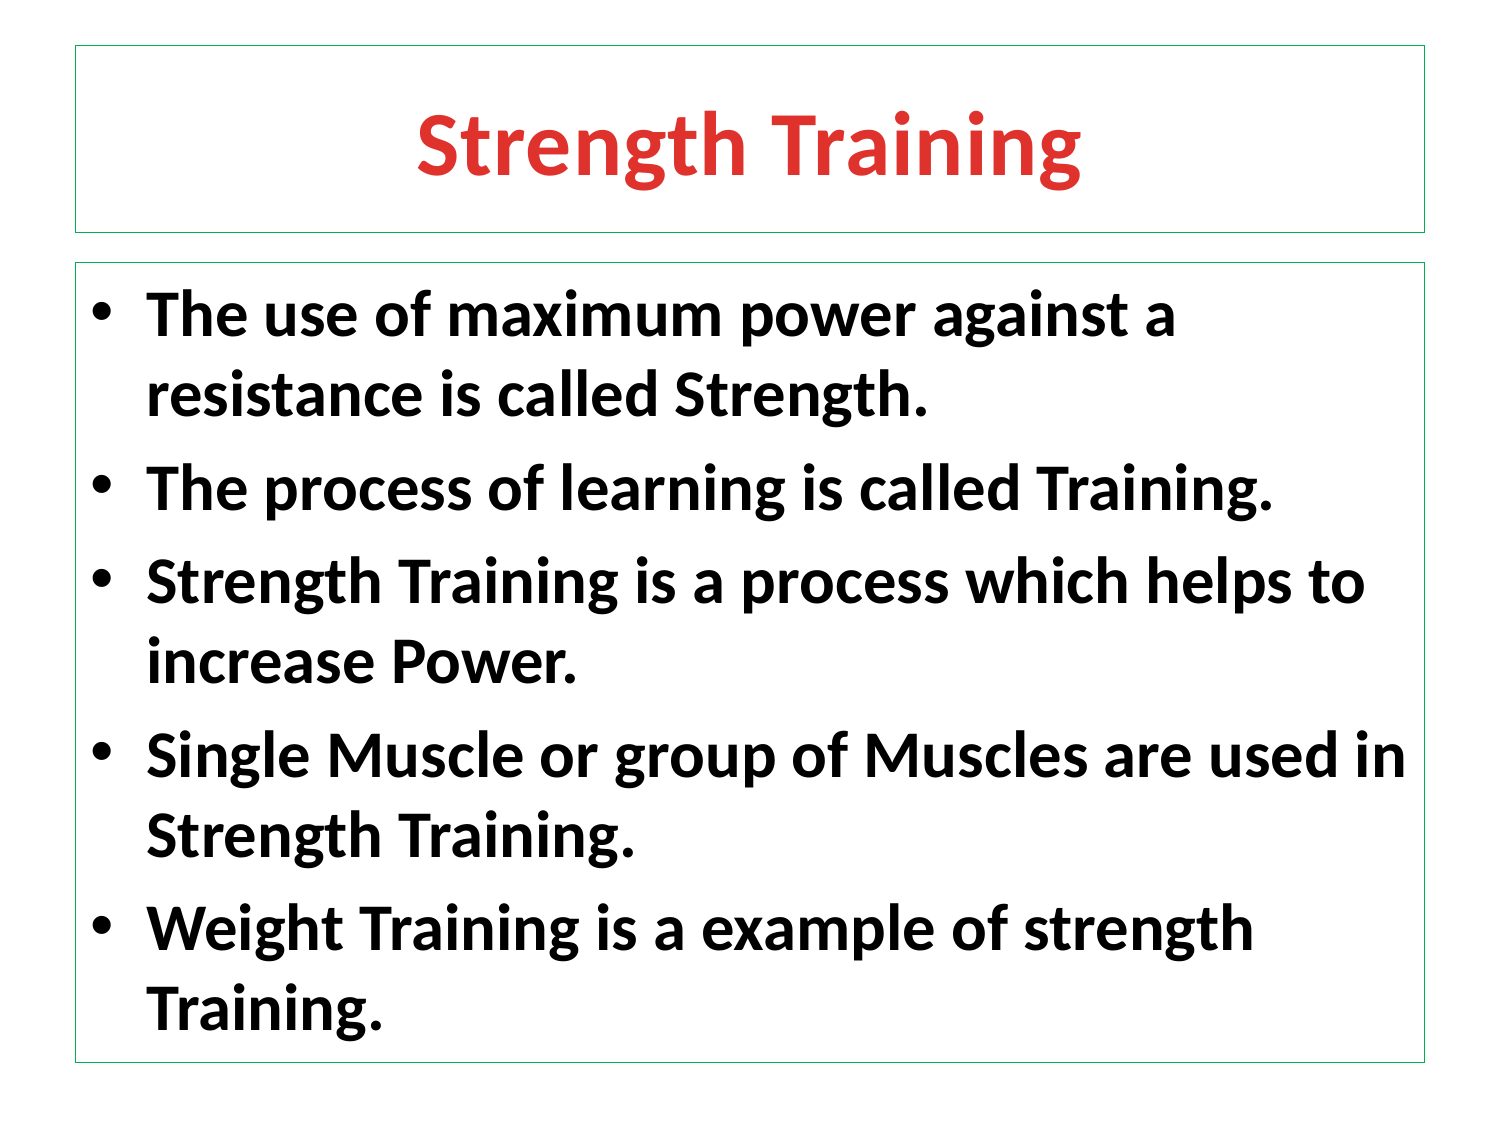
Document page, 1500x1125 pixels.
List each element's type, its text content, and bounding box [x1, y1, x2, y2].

title Strength Training [75, 45, 1425, 233]
list The use of maximum power against a resistance is called Strength. The process of learning is called Training. Strength Training is a process which helps to increase Power. Single Muscle or group of Muscles are used in Strength Training. Weight Training is a example of strength Training. [75, 262, 1425, 1063]
